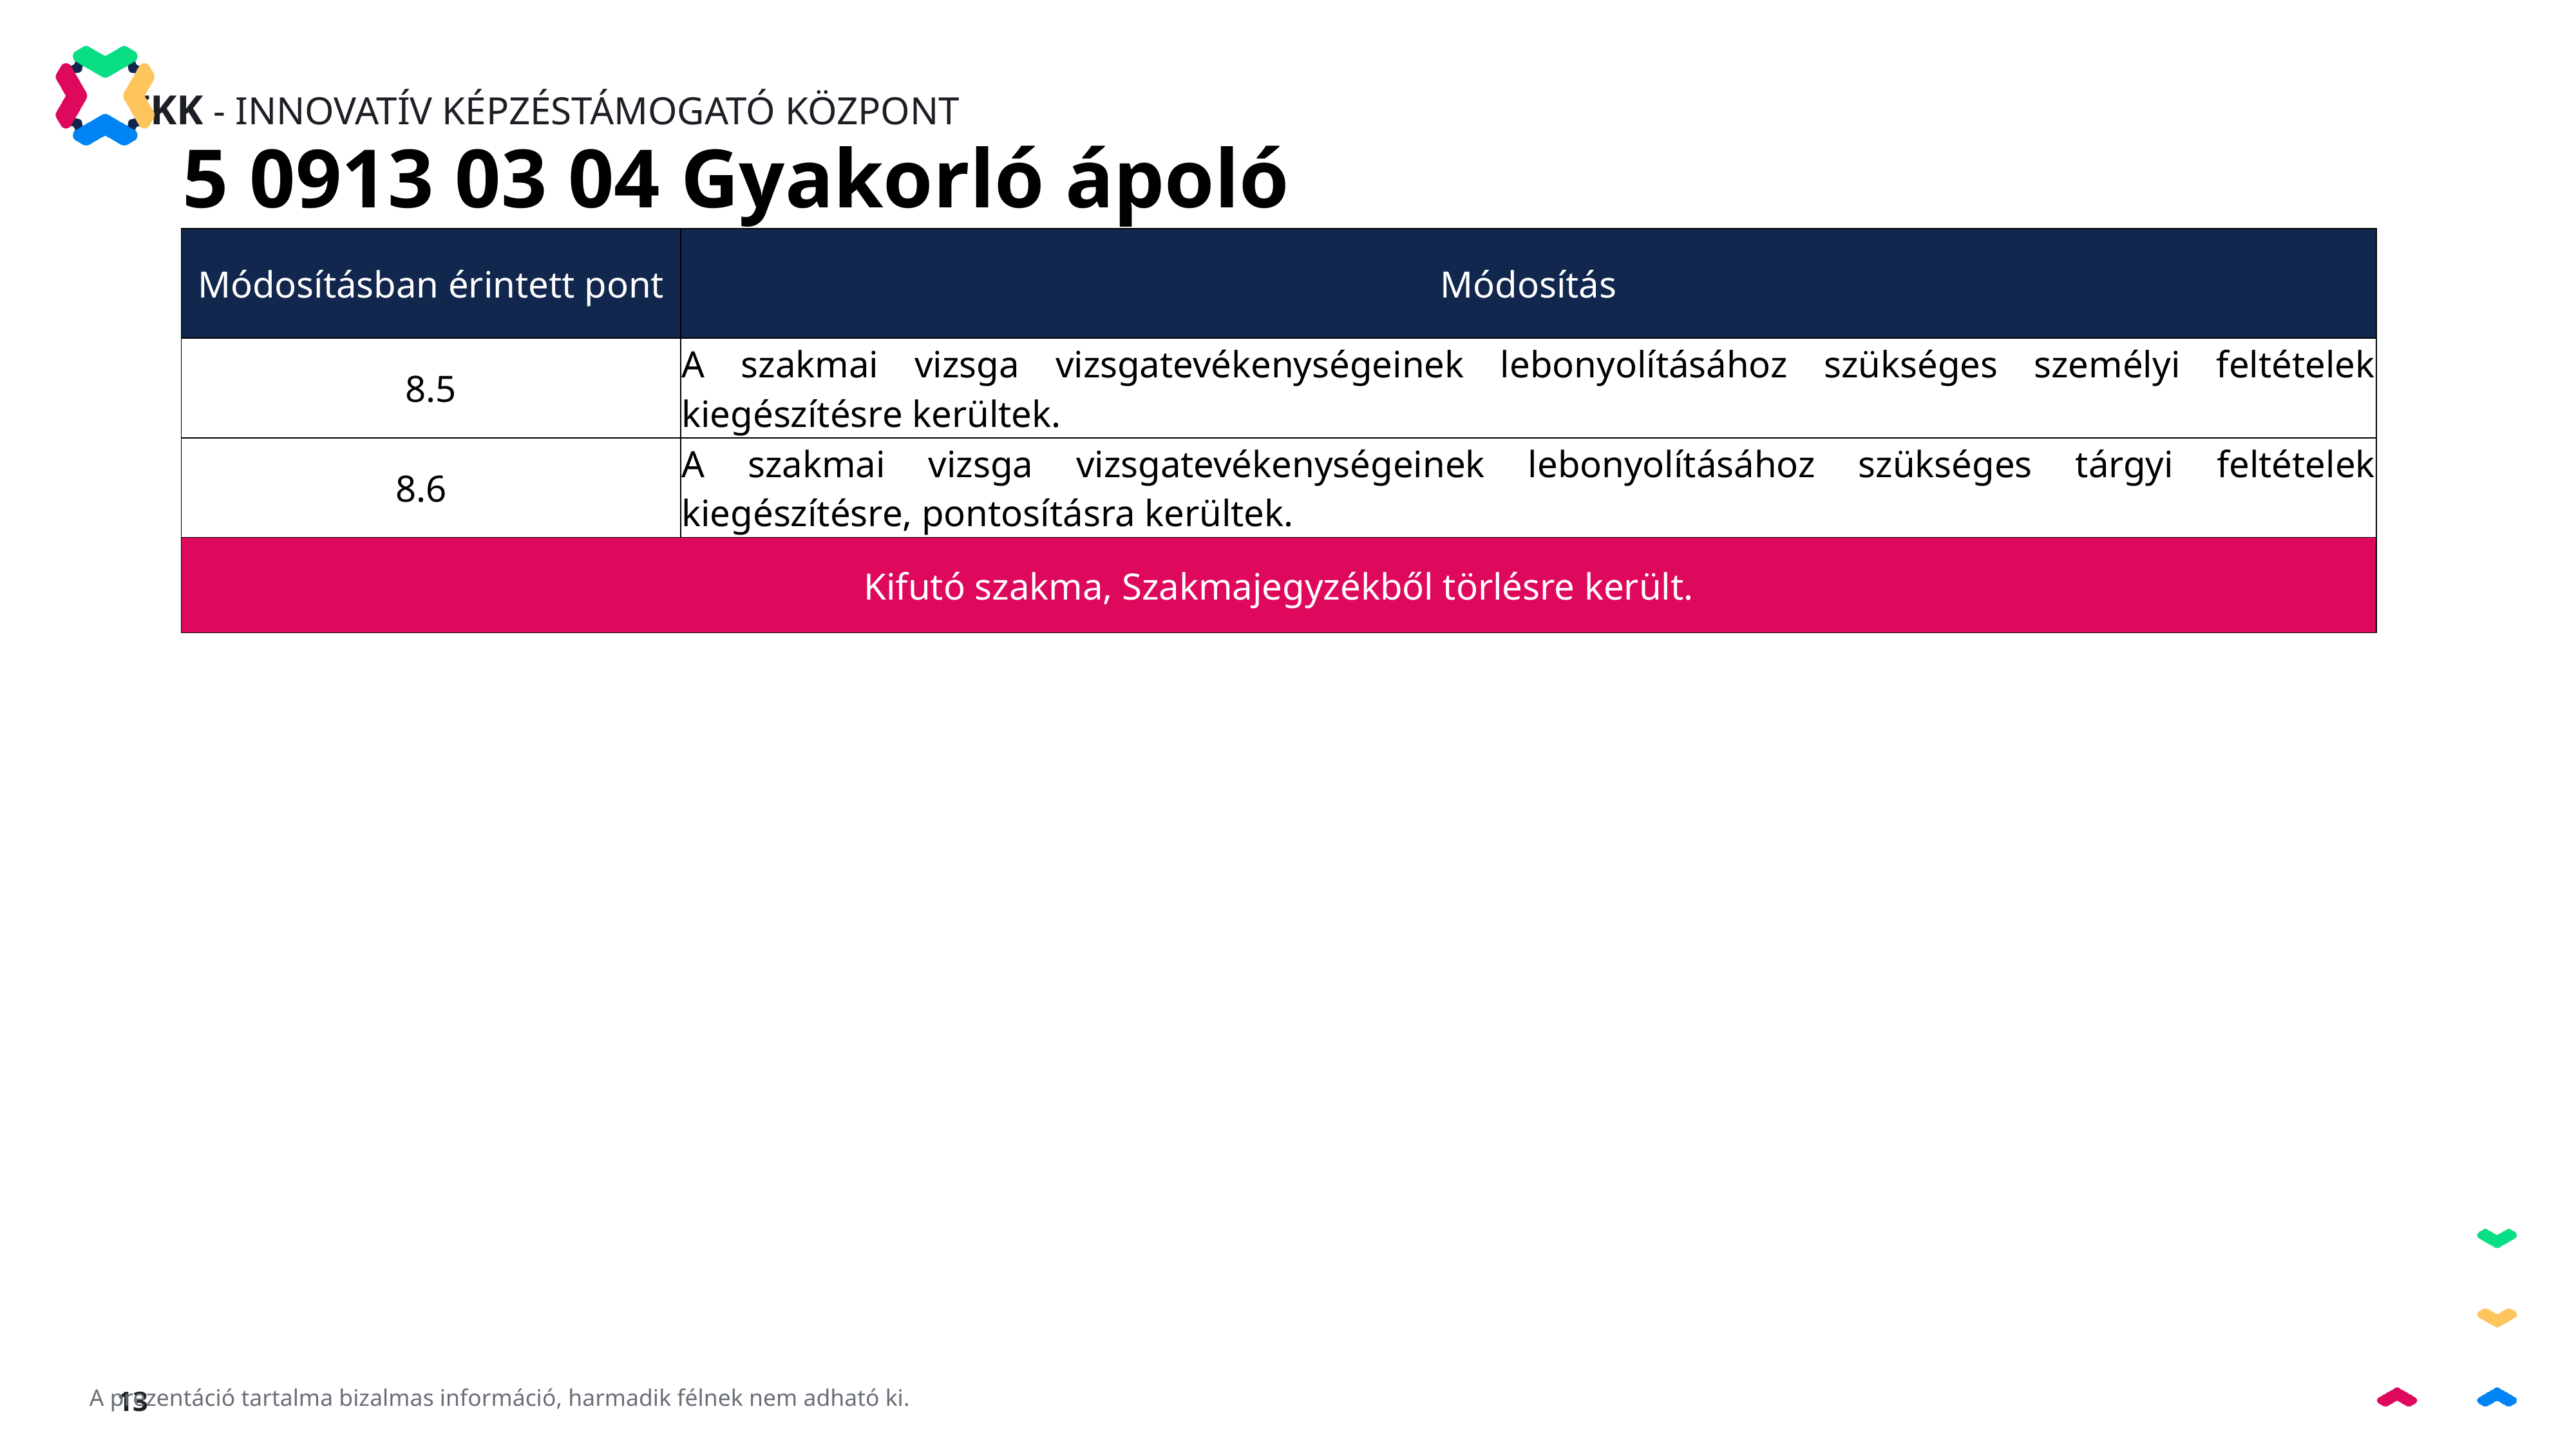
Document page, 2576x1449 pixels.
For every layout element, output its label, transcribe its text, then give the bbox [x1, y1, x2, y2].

table_cell 8.6 [182, 439, 680, 537]
list 5 0913 03 04 Gyakorló ápoló [183, 127, 2343, 196]
table_cell A szakmai vizsga vizsgatevékenységeinek lebonyolításához szükséges személyi feltételek kiegészítésre kerültek. [681, 339, 2376, 437]
picture [2377, 1229, 2517, 1406]
table_header Módosítás [681, 229, 2376, 337]
table_cell Kifutó szakma, Szakmajegyzékből törlésre került. [182, 538, 2376, 632]
table_cell A szakmai vizsga vizsgatevékenységeinek lebonyolításához szükséges tárgyi feltételek kiegészítésre, pontosításra kerültek. [681, 439, 2376, 537]
table_cell 8.5 [182, 339, 680, 437]
picture [55, 46, 155, 146]
table_header Módosításban érintett pont [182, 229, 680, 337]
